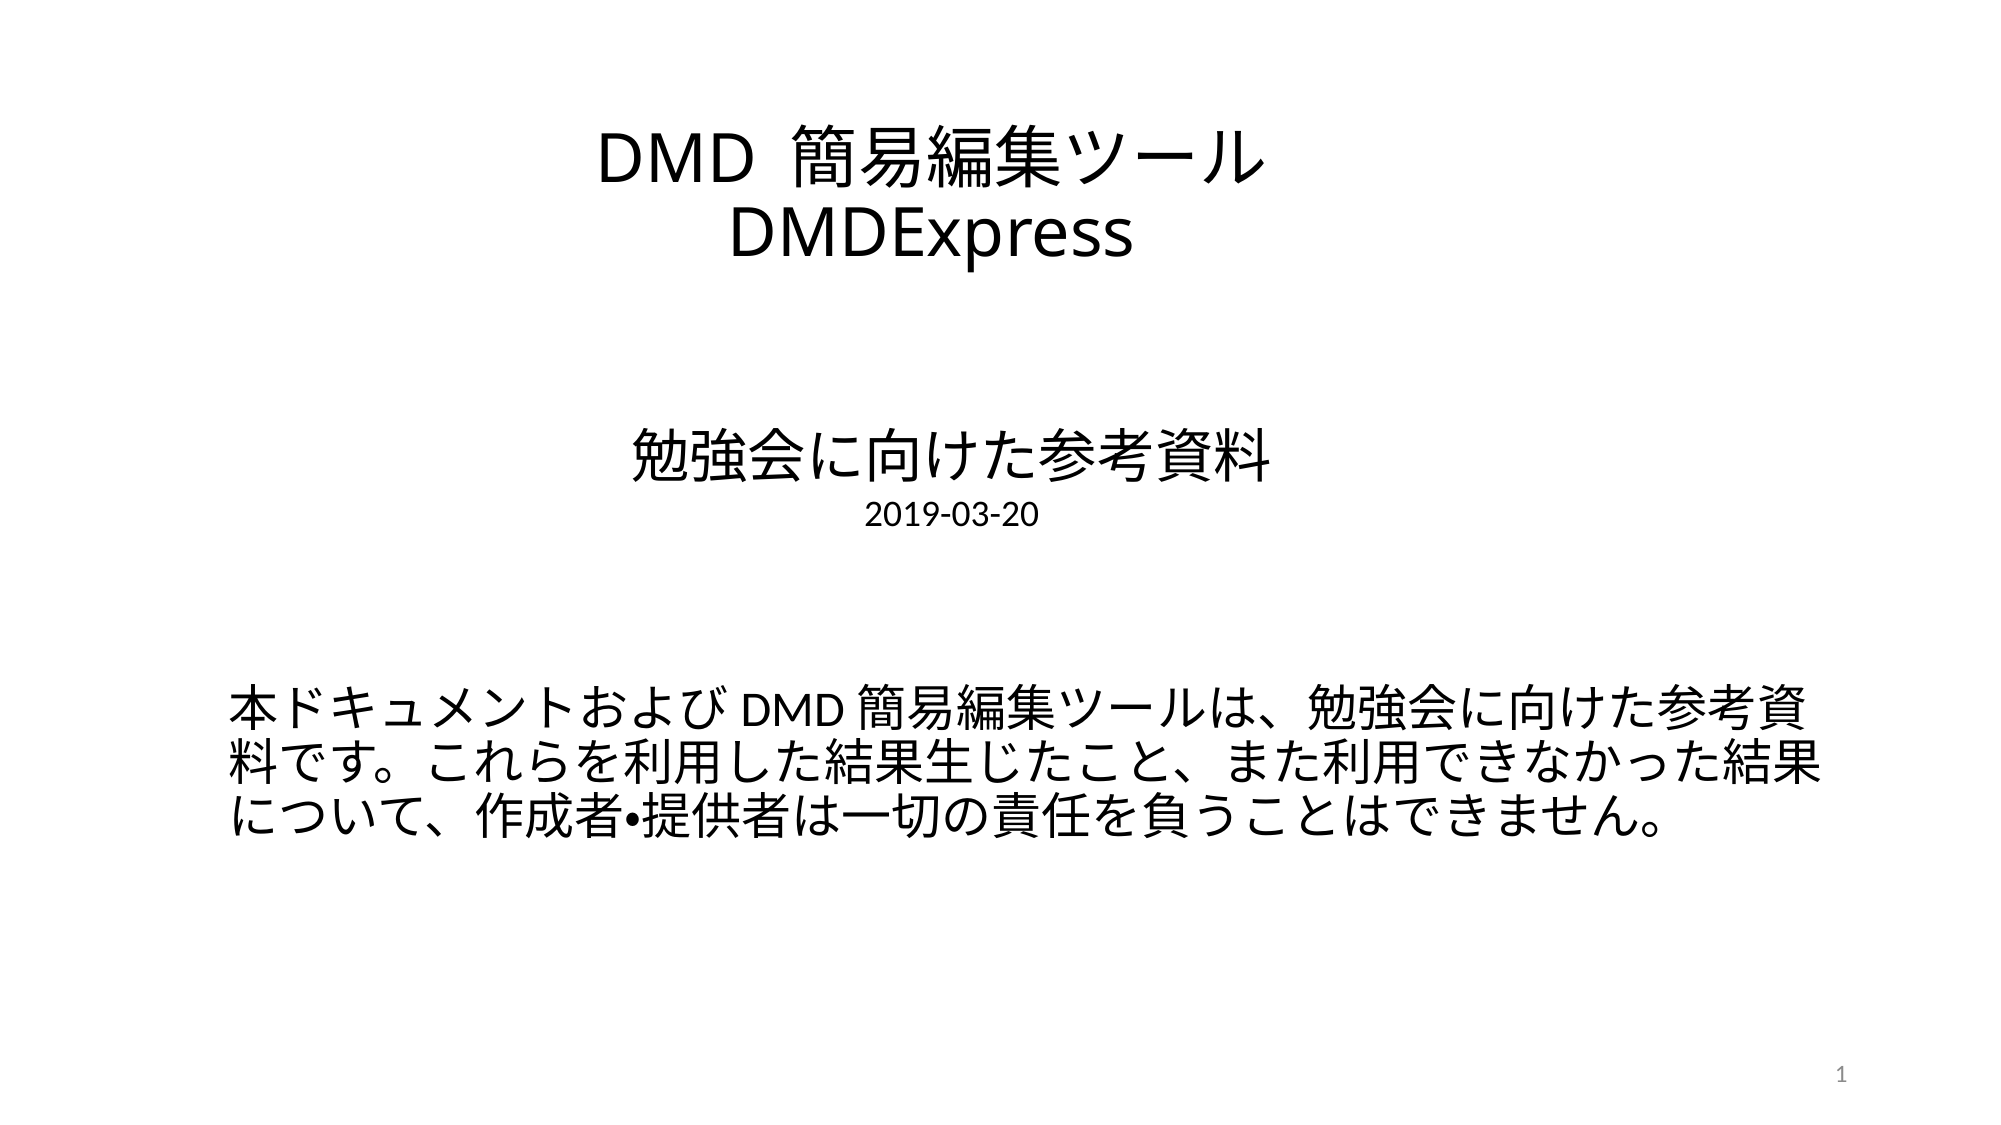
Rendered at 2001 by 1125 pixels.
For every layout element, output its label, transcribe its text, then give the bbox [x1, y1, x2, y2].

subtitle 本ドキュメントおよびDMD簡易編集ツールは、勉強会に向けた参考資料です。これらを利用した結果生じたこと、また利用できなかった結果について、作成者・提供者は一切の責任を負うことはできません。 [213, 675, 1863, 860]
text_box 勉強会に向けた参考資料 2019-03-20 [569, 411, 1334, 542]
slide_number 1 [1412, 1042, 1863, 1103]
title DMD 簡易編集ツール DMDExpress [213, 115, 1650, 279]
